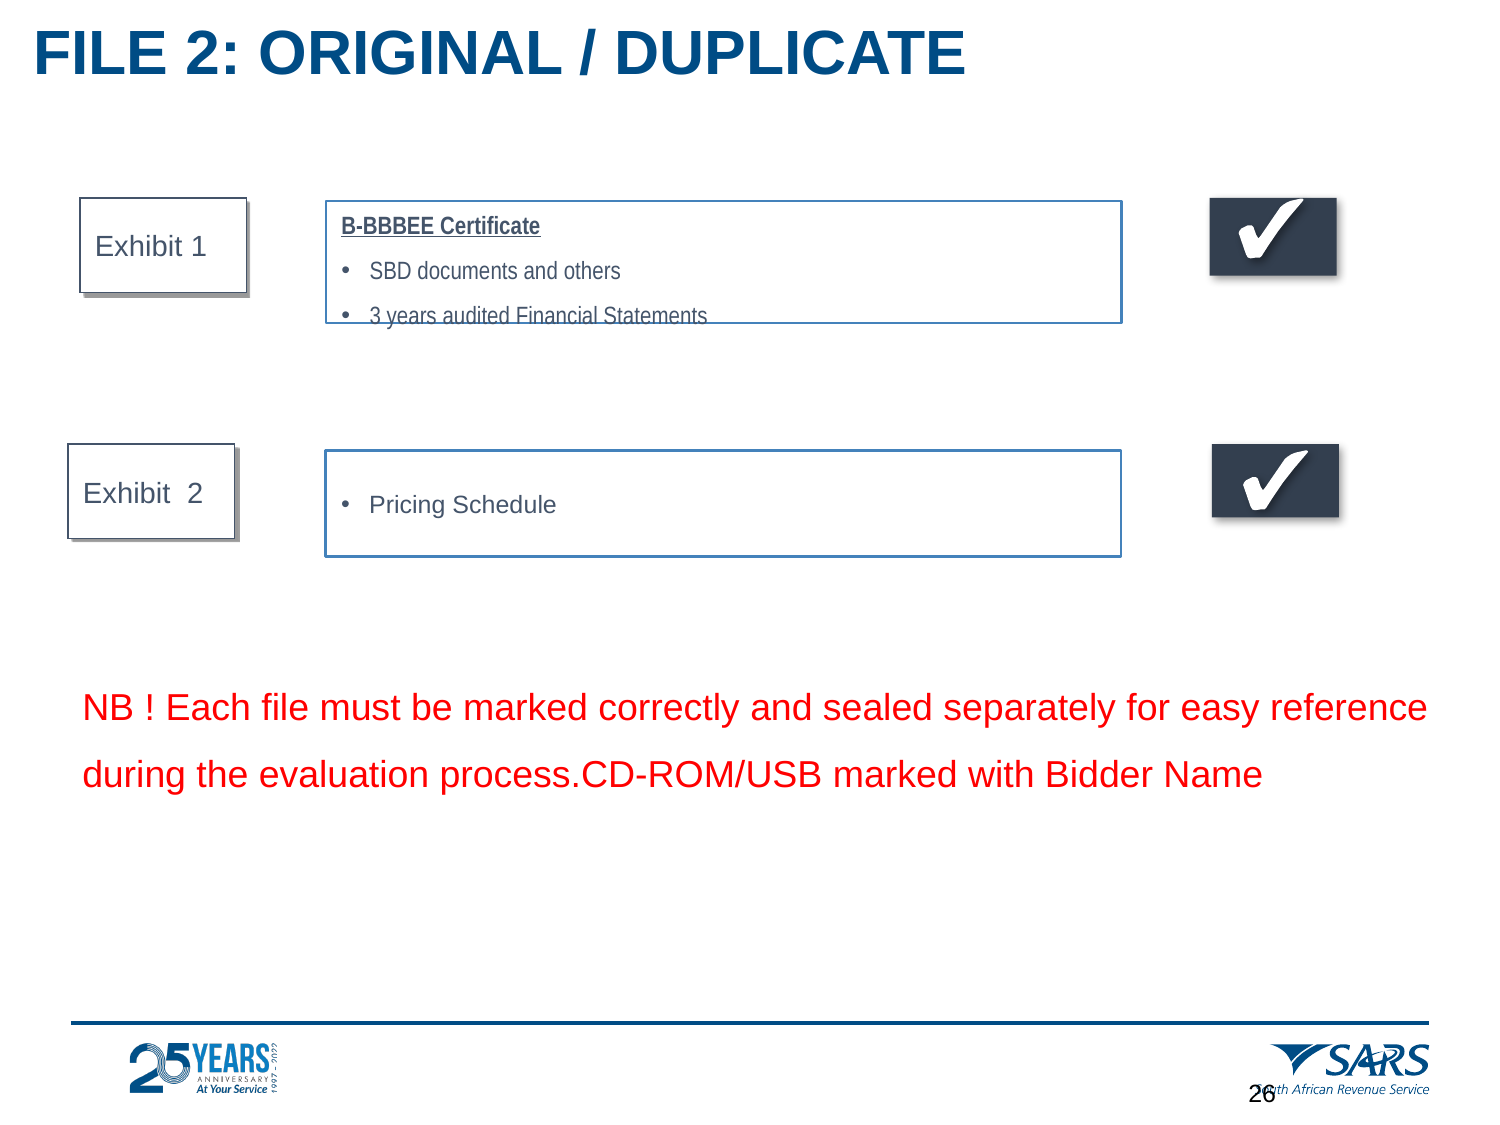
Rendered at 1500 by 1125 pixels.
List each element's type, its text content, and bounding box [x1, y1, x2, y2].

text_box [1211, 444, 1339, 518]
text_box Exhibit 2 [68, 444, 235, 539]
text_box Pricing Schedule [325, 450, 1122, 557]
text_box Exhibit 1 [79, 197, 247, 293]
text_box [1243, 450, 1308, 511]
text_box NB ! Each file must be marked correctly and sealed separately for easy reference during the evaluation process.CD-ROM/USB marked with Bidder Name [51, 652, 1453, 803]
text_box B-BBBEE Certificate SBD documents and others 3 years audited Financial Statements [325, 201, 1122, 324]
text_box [1238, 198, 1304, 259]
slide_number 25 [1191, 1076, 1333, 1108]
text_box FILE 2: ORIGINAL / DUPLICATE [18, 12, 1500, 101]
text_box [1209, 197, 1337, 276]
